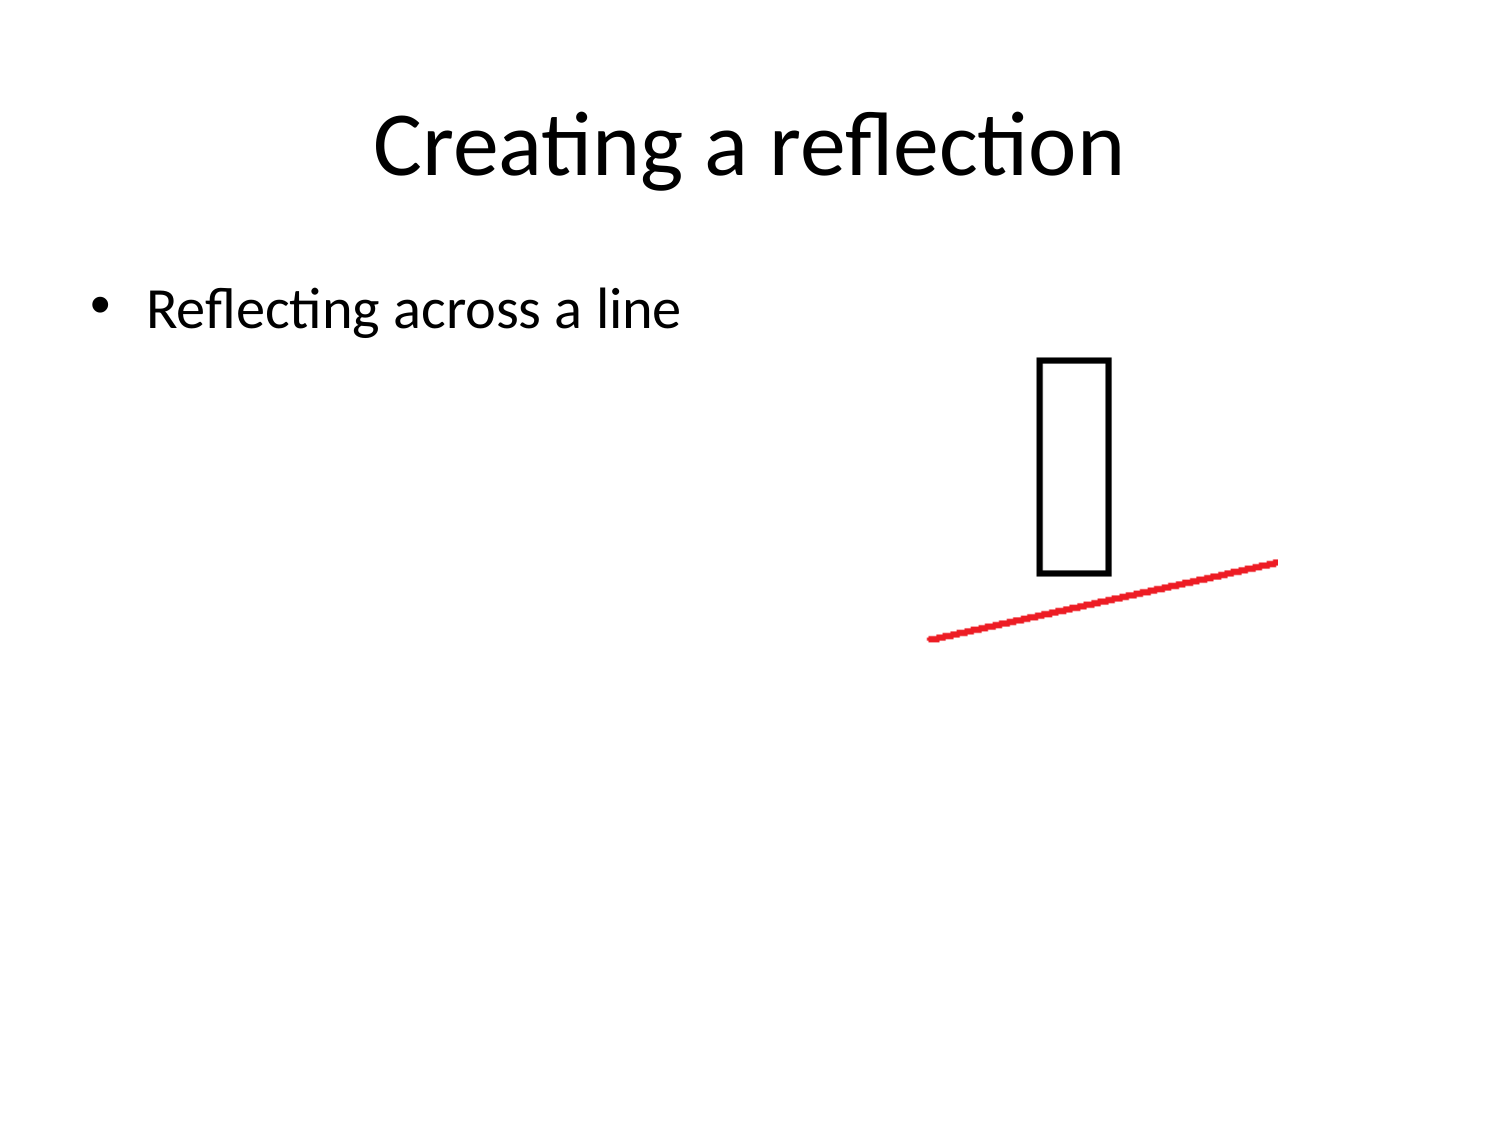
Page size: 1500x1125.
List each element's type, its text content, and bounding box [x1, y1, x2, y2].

title Creating a reflection [75, 45, 1425, 233]
list Reflecting across a line [75, 262, 738, 1005]
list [909, 327, 1278, 940]
